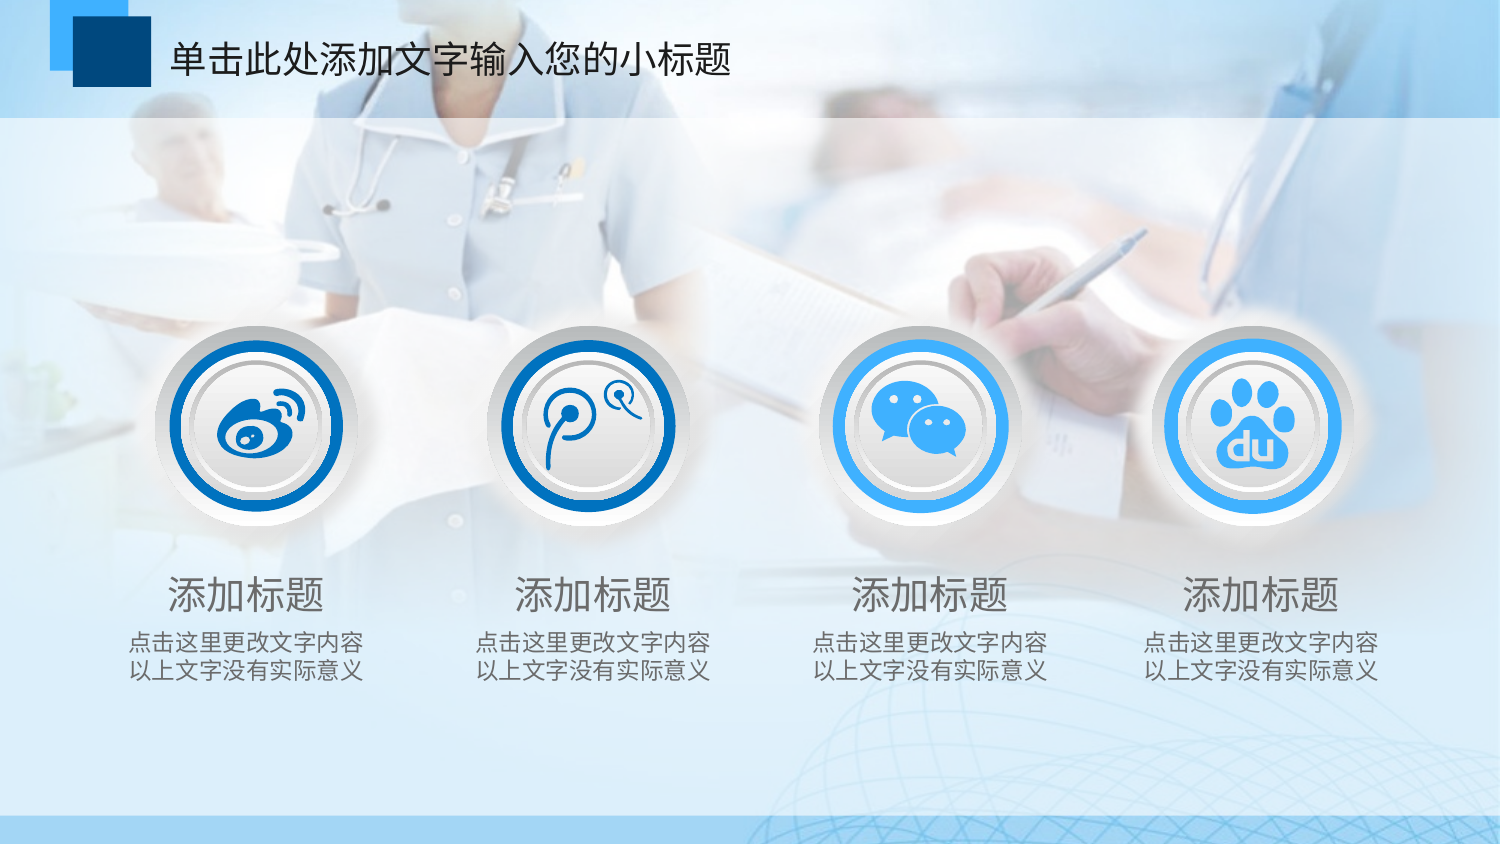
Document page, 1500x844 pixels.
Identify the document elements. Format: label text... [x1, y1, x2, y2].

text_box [782, 289, 1059, 563]
text_box 添加标题 [156, 571, 336, 620]
text_box 添加标题 [840, 571, 1020, 620]
text_box 添加标题 [503, 571, 683, 620]
picture [0, 816, 1500, 844]
text_box 点击这里更改文字内容 以上文字没有实际意义 [452, 620, 734, 692]
text_box 点击这里更改文字内容 以上文字没有实际意义 [789, 620, 1071, 692]
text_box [450, 289, 727, 563]
picture [0, 0, 1500, 118]
text_box 点击这里更改文字内容 以上文字没有实际意义 [1120, 620, 1402, 692]
text_box 添加标题 [1171, 571, 1352, 620]
text_box 点击这里更改文字内容 以上文字没有实际意义 [105, 620, 387, 692]
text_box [118, 289, 395, 563]
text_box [1114, 289, 1392, 563]
